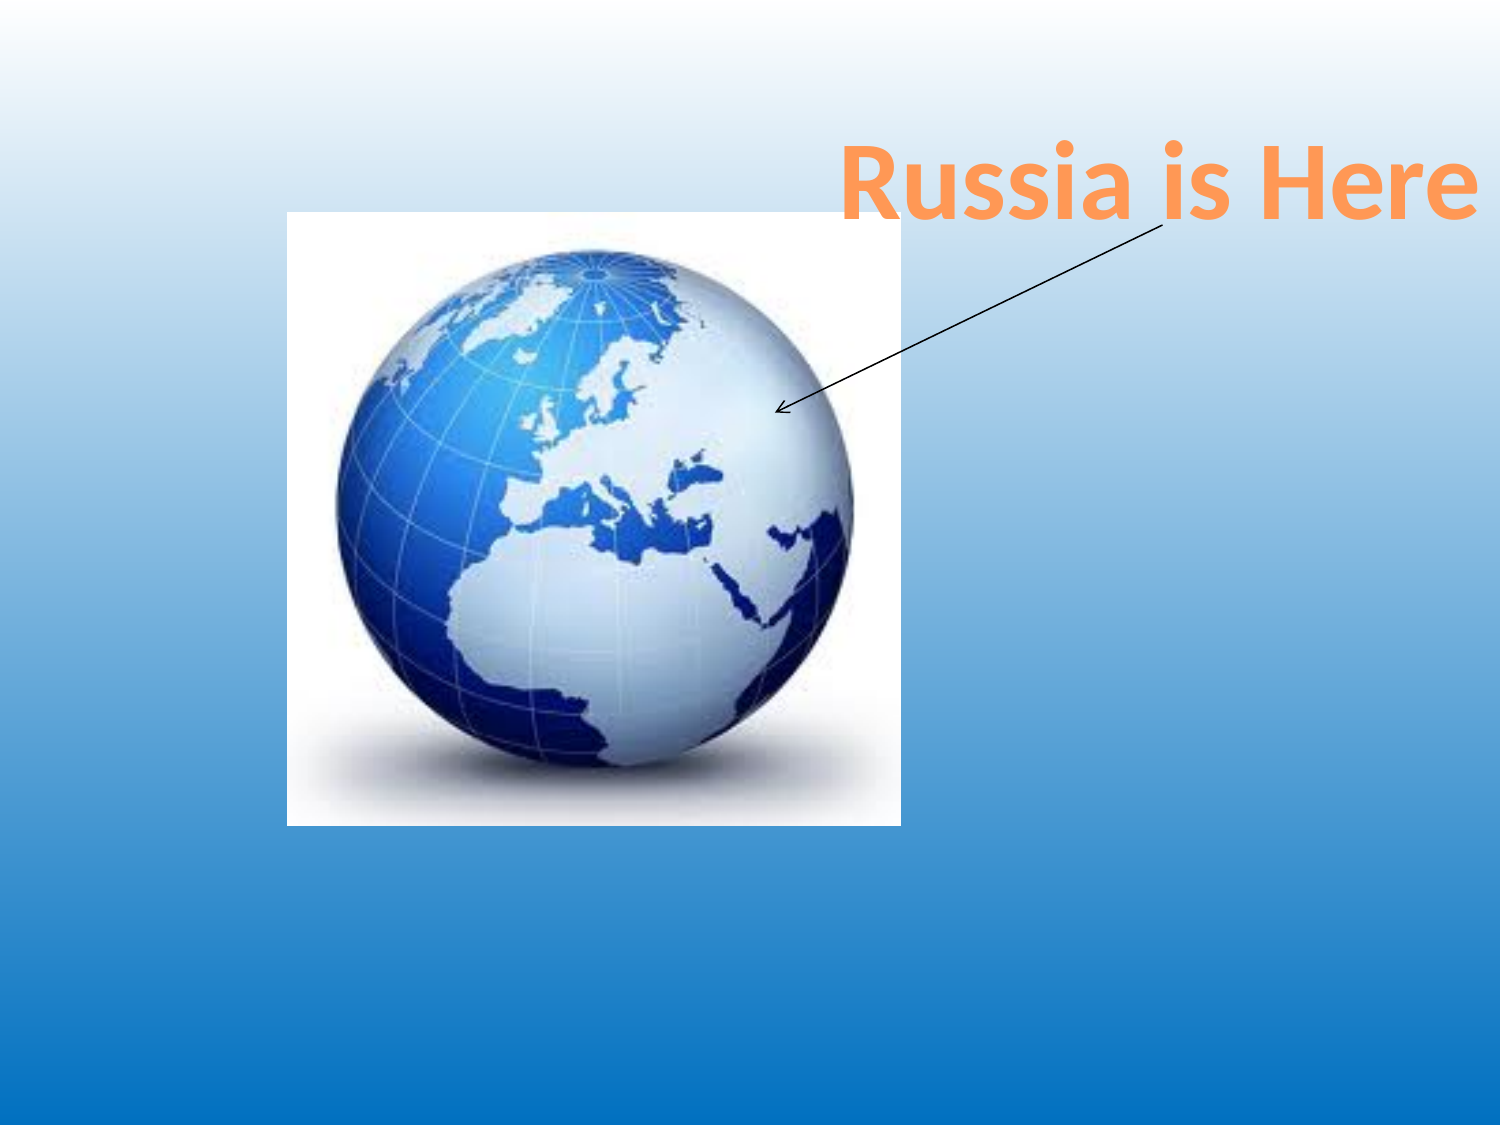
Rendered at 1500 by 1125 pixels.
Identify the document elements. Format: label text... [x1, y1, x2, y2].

text_box Russia is Here [823, 99, 1498, 250]
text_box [774, 224, 1163, 413]
picture [287, 212, 901, 826]
